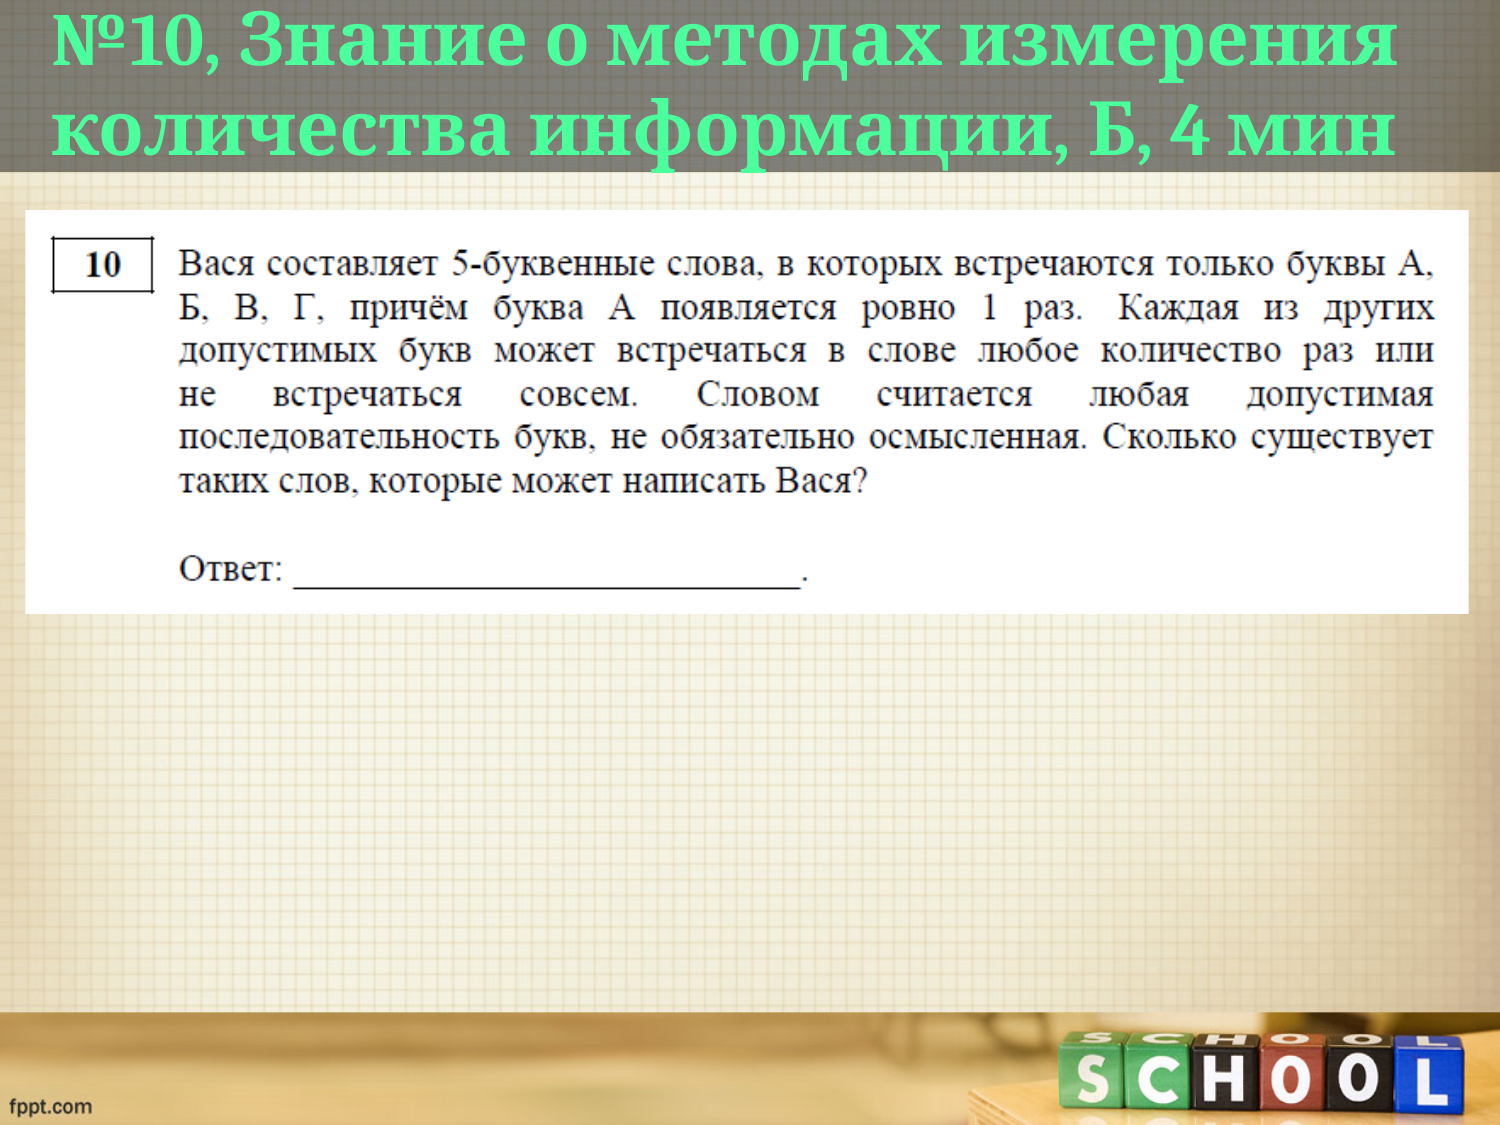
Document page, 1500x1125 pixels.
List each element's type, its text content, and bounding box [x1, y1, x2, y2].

title №10, Знание о методах измерения количества информации, Б, 4 мин [36, 24, 1463, 137]
picture [0, 0, 1500, 1125]
